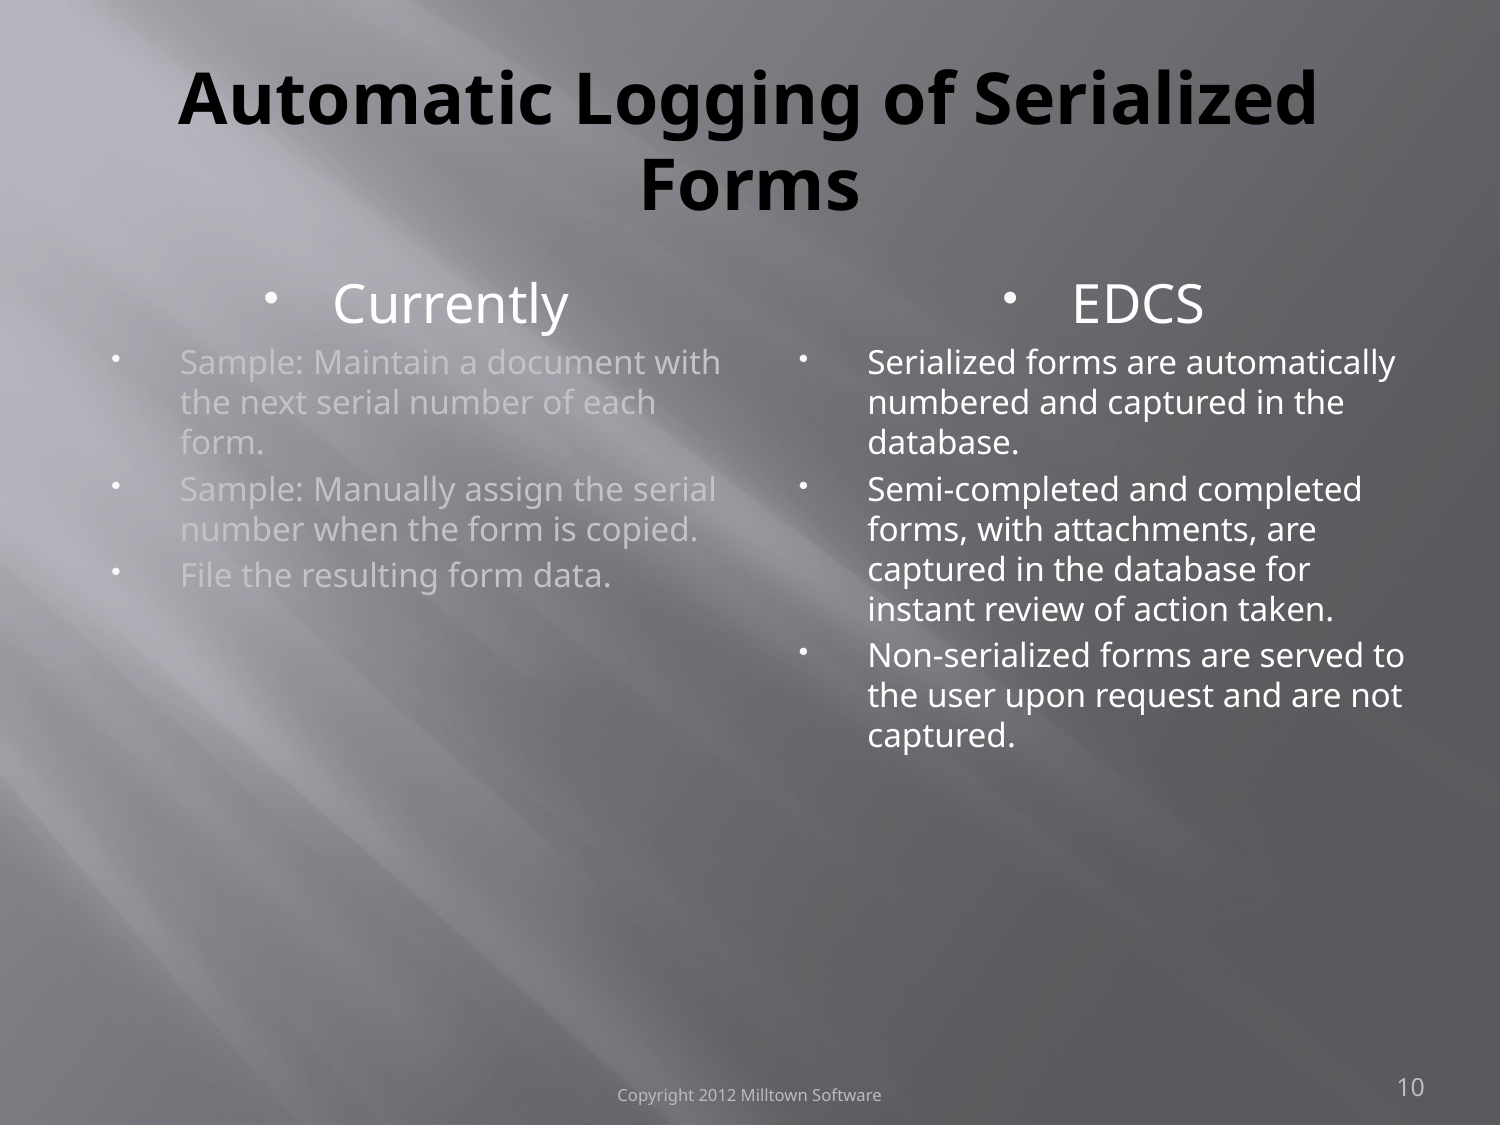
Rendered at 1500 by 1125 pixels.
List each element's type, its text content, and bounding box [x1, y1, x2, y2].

list EDCS Serialized forms are automatically numbered and captured in the database. Semi-completed and completed forms, with attachments, are captured in the database for instant review of action taken. Non-serialized forms are served to the user upon request and are not captured. [762, 262, 1425, 1005]
list Currently Sample: Maintain a document with the next serial number of each form. Sample: Manually assign the serial number when the form is copied. File the resulting form data. [75, 262, 738, 1005]
title Automatic Logging of Serialized Forms [75, 45, 1425, 233]
footer Copyright 2012 Milltown Software [512, 1052, 988, 1113]
slide_number 10 [1299, 1052, 1425, 1113]
